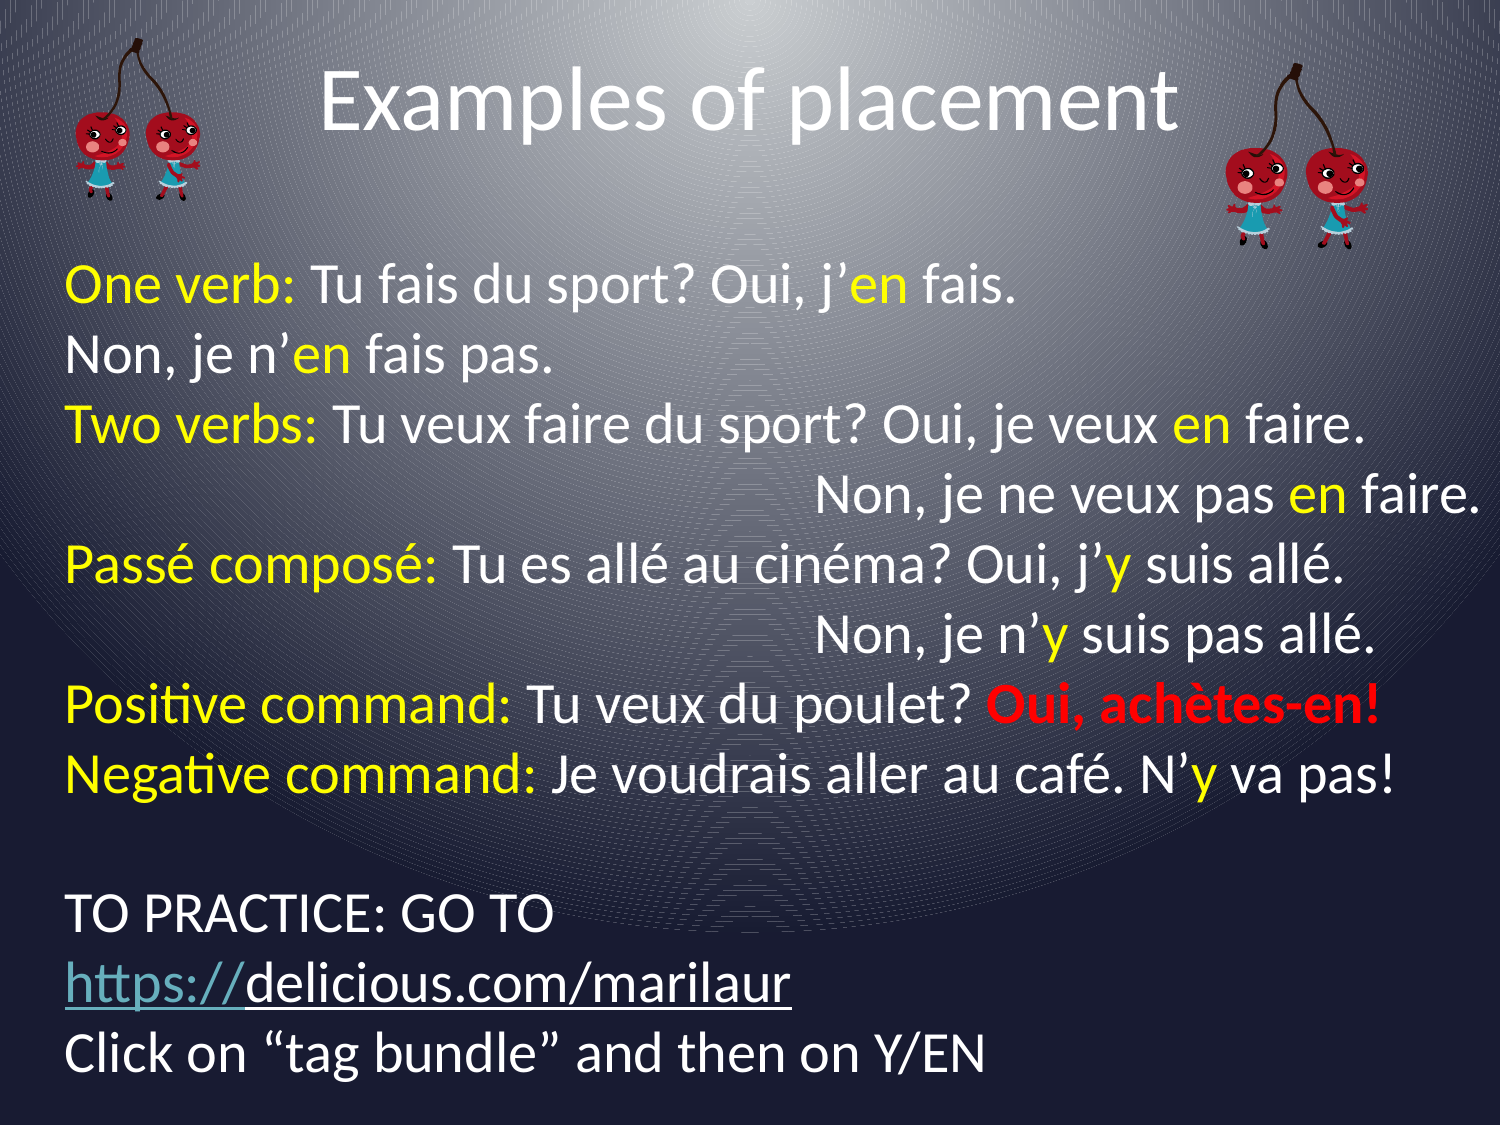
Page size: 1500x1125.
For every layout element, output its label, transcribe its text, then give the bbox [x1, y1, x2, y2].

picture [1224, 62, 1369, 251]
text_box One verb: Tu fais du sport? Oui, j’en fais. Non, je n’en fais pas. Two verbs: Tu veux faire du sport? Oui, je veux en faire. Non, je ne veux pas en faire. Passé composé: Tu es allé au cinéma? Oui, j’y suis allé. Non, je n’y suis pas allé. Positive command: Tu veux du poulet? Oui, achètes-en! Negative command: Je voudrais aller au café. N’y va pas! TO PRACTICE: GO TO https://delicious.com/marilaur Click on “tag bundle” and then on Y/EN [50, 237, 1500, 1125]
picture [74, 37, 201, 202]
title Examples of placement [75, 24, 1425, 163]
